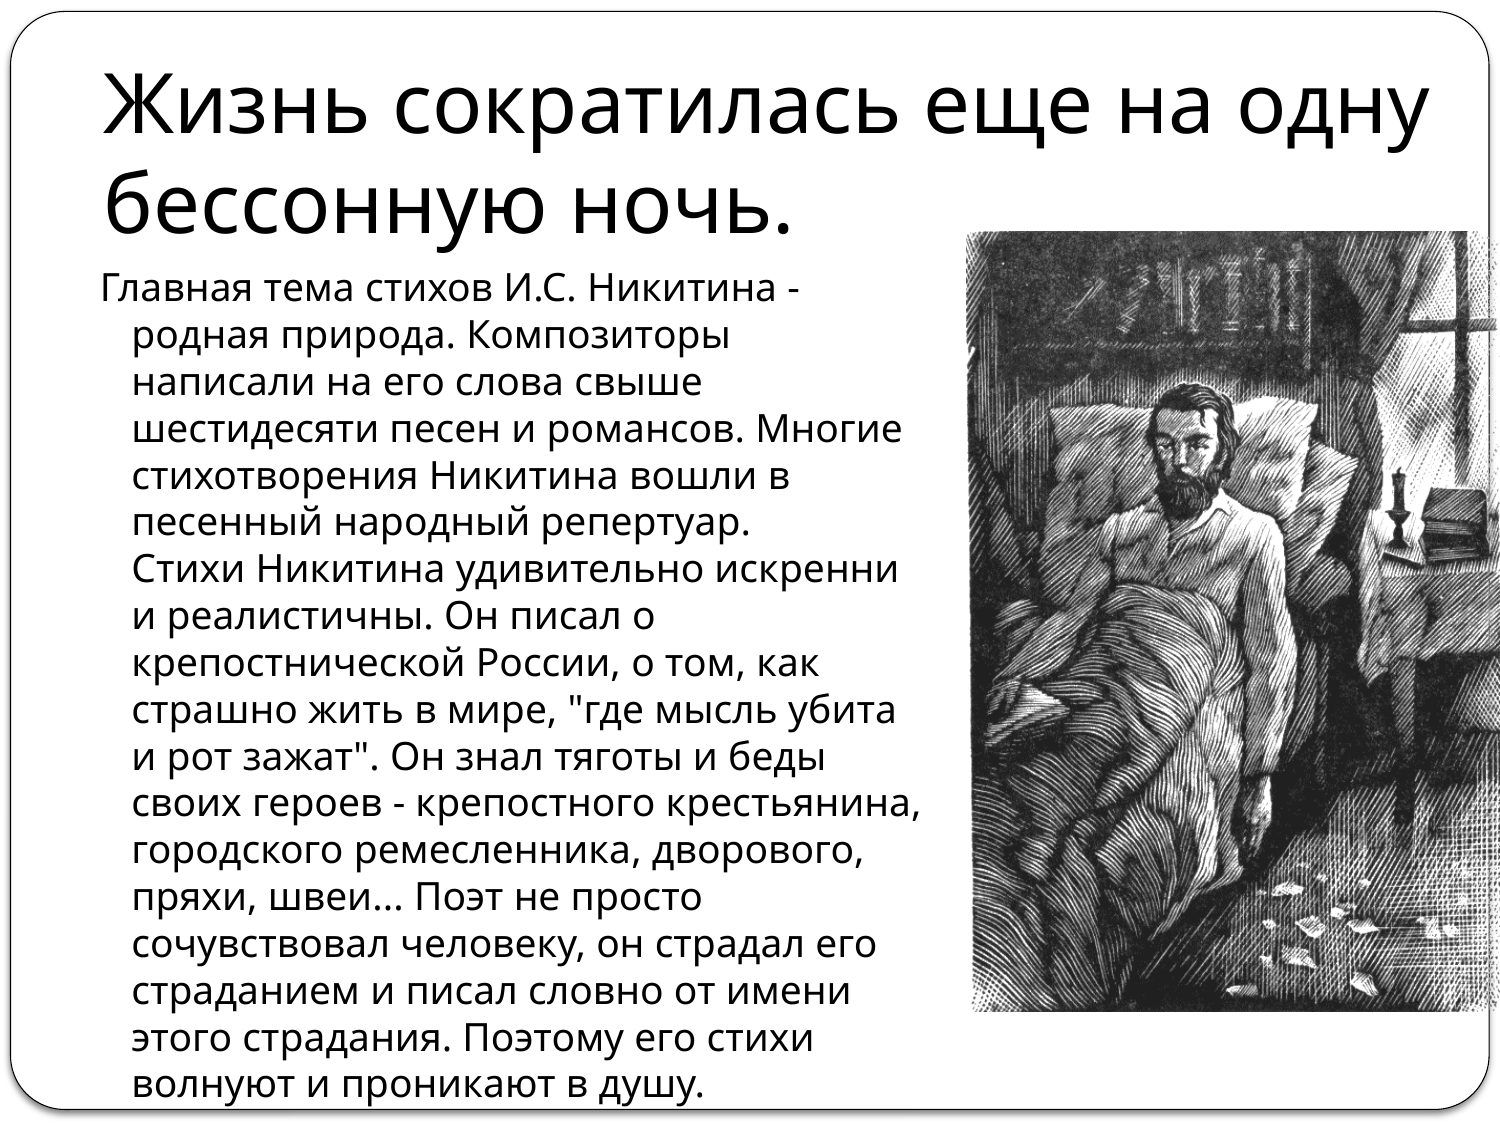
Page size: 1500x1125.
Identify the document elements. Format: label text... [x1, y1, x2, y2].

text_box Жизнь сократилась еще на одну бессонную ночь. [88, 42, 1500, 149]
list Главная тема стихов И.С. Никитина - родная природа. Композиторы написали на его слова свыше шестидесяти песен и романсов. Многие стихотворения Никитина вошли в песенный народный репертуар. Стихи Никитина удивительно искренни и реалистичны. Он писал о крепостнической России, о том, как страшно жить в мире, "где мысль убита и рот зажат". Он знал тяготы и беды своих героев - крепостного крестьянина, городского ремесленника, дворового, пряхи, швеи... Поэт не просто сочувствовал человеку, он страдал его страданием и писал словно от имени этого страдания. Поэтому его стихи волнуют и проникают в душу. [75, 255, 939, 1125]
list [966, 231, 1500, 1012]
text_box [25, 0, 573, 215]
